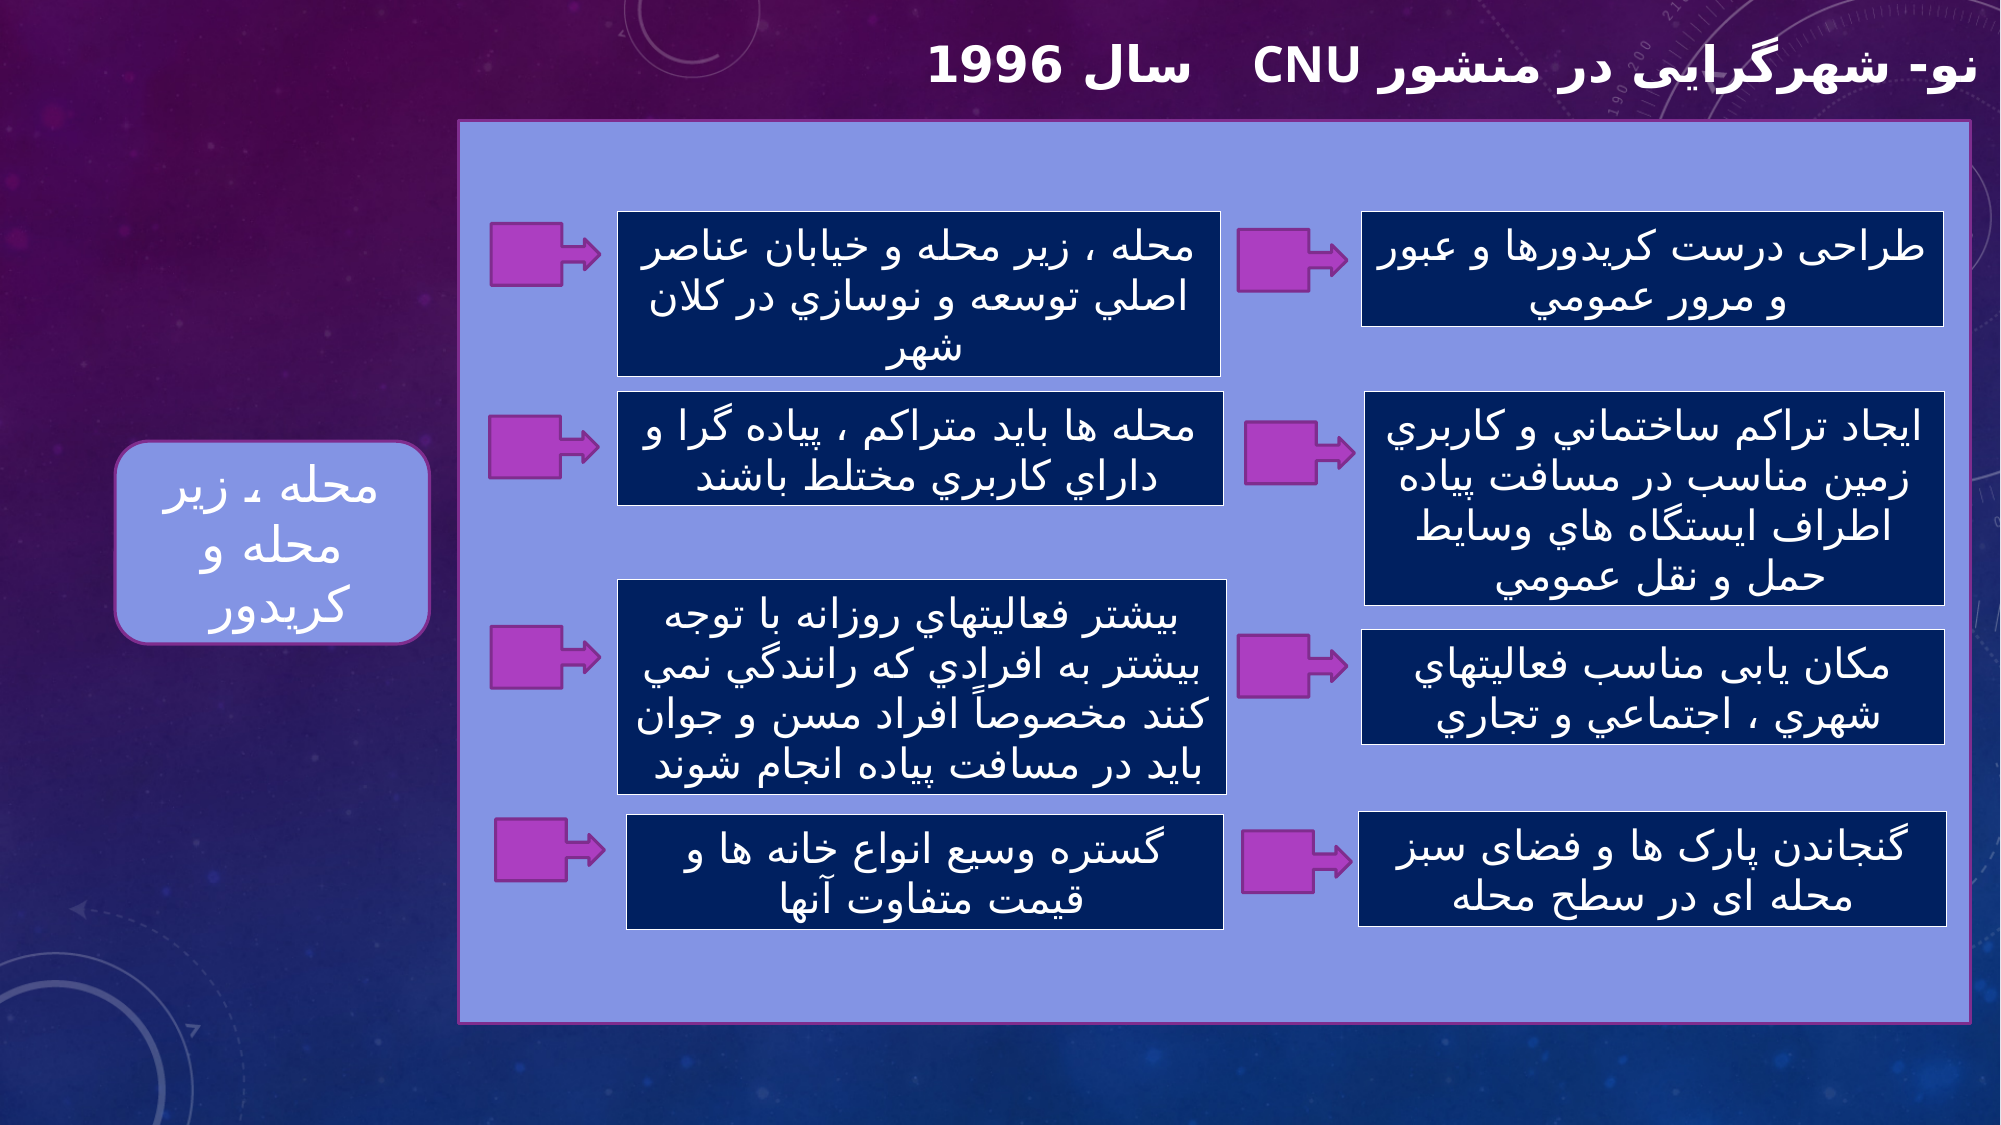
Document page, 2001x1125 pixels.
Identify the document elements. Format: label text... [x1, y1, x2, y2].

text_box طراحی درست كريدورها و عبور و مرور عمومي [1361, 211, 1944, 327]
text_box [1236, 633, 1349, 699]
text_box محله ها بايد متراكم ، پياده گرا و داراي كاربري مختلط باشند [617, 391, 1224, 506]
text_box محله ، زير محله و خيابان عناصر اصلي توسعه و نوسازي در كلان شهر [617, 211, 1221, 377]
text_box [457, 119, 1972, 1025]
text_box [1236, 227, 1349, 293]
picture [0, 0, 2001, 1125]
text_box ايجاد تراكم ساختماني و كاربري زمين مناسب در مسافت پياده اطراف ايستگاه هاي وسايط حمل و نقل عمومي [1364, 391, 1945, 606]
text_box [489, 624, 602, 690]
text_box [488, 414, 600, 480]
text_box [1241, 829, 1353, 895]
text_box [489, 221, 602, 287]
text_box گنجاندن پارک ها و فضای سبز محله ای در سطح محله [1358, 811, 1947, 927]
text_box بيشتر فعاليتهاي روزانه با توجه بيشتر به افرادي كه رانندگي نمي كنند مخصوصاً افراد مسن و جوان بايد در مسافت پياده انجام شوند [617, 579, 1227, 795]
text_box اصول نو- شهرگرایی در منشور CNU سال 1996 [892, 0, 2000, 105]
text_box گستره وسيع انواع خانه ها و قيمت متفاوت آنها [626, 814, 1224, 930]
text_box [1244, 420, 1356, 486]
text_box [494, 817, 606, 883]
text_box محله ، زير محله و كريدور [113, 439, 432, 646]
text_box مکان یابی مناسب فعاليتهاي شهري ، اجتماعي و تجاري [1361, 629, 1945, 745]
